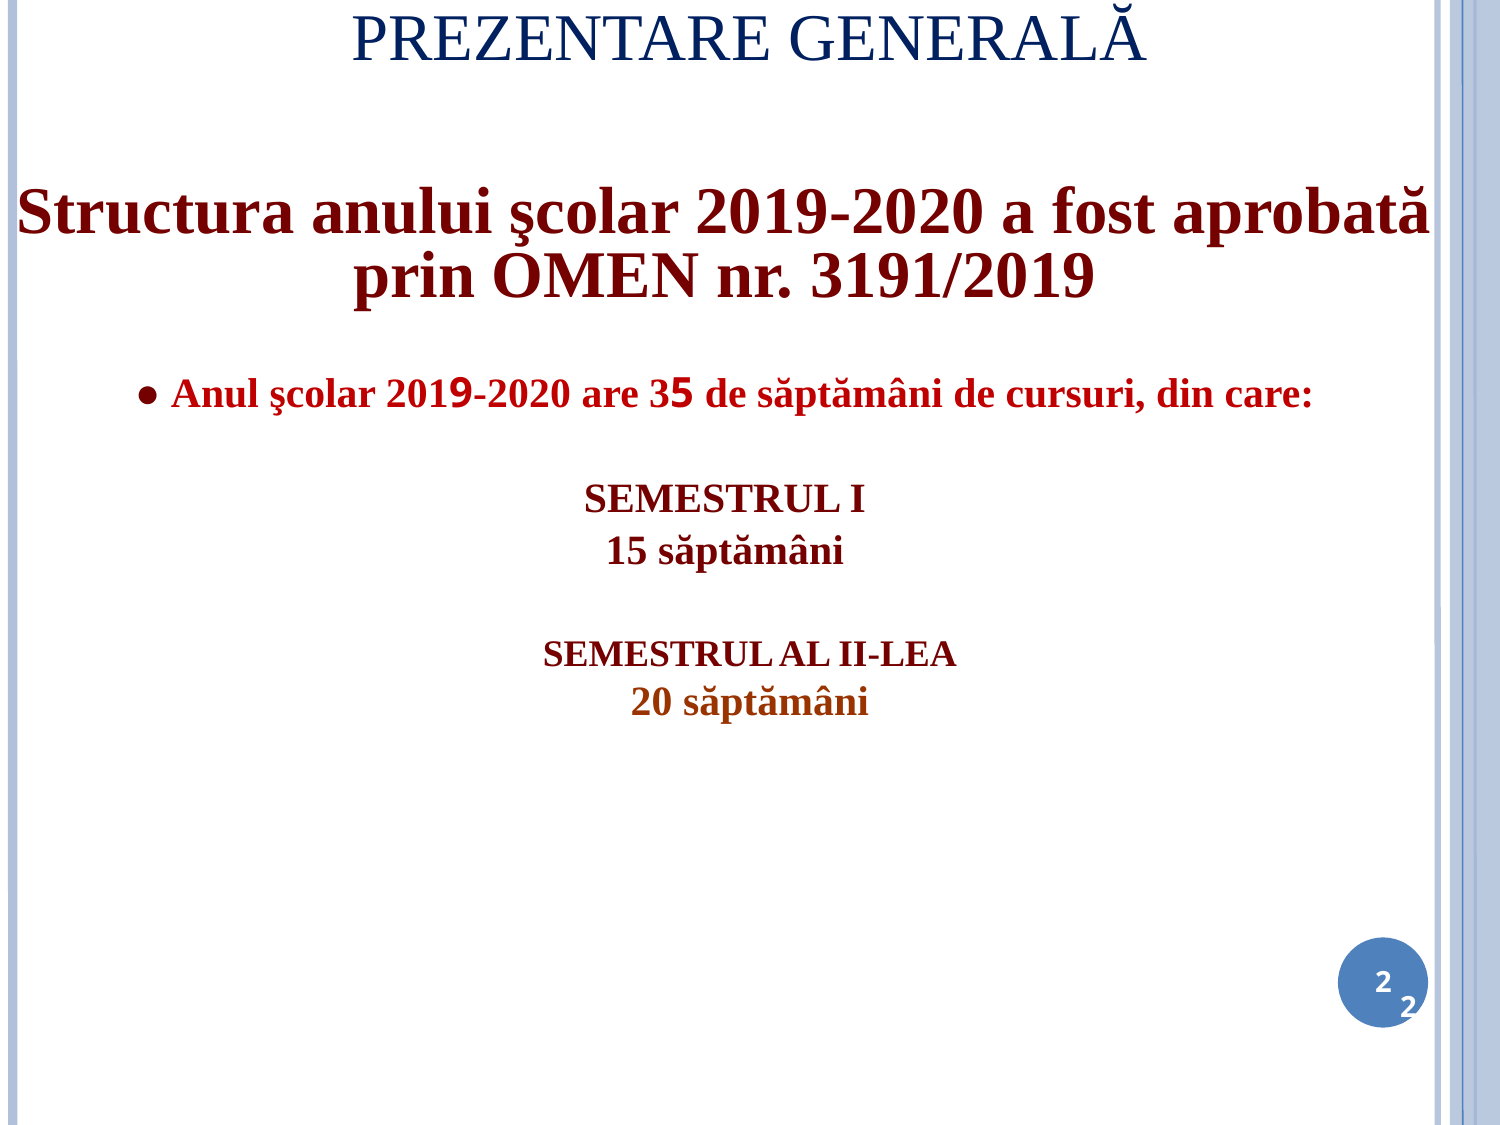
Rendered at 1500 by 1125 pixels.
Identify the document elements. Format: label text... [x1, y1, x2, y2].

text_box 2 [1358, 965, 1459, 1051]
text_box SEMESTRUL AL II-LEA 20 săptămâni [374, 486, 1125, 732]
text_box Structura anului şcolar 2019-2020 a fost aprobată prin OMEN nr. 3191/2019 ● Anul şcolar 2019-2020 are 35 de săptămâni de cursuri, din care: SEMESTRUL I 15 săptămâni [0, 174, 1450, 1088]
text_box PREZENTARE GENERALĂ [0, 0, 1500, 161]
